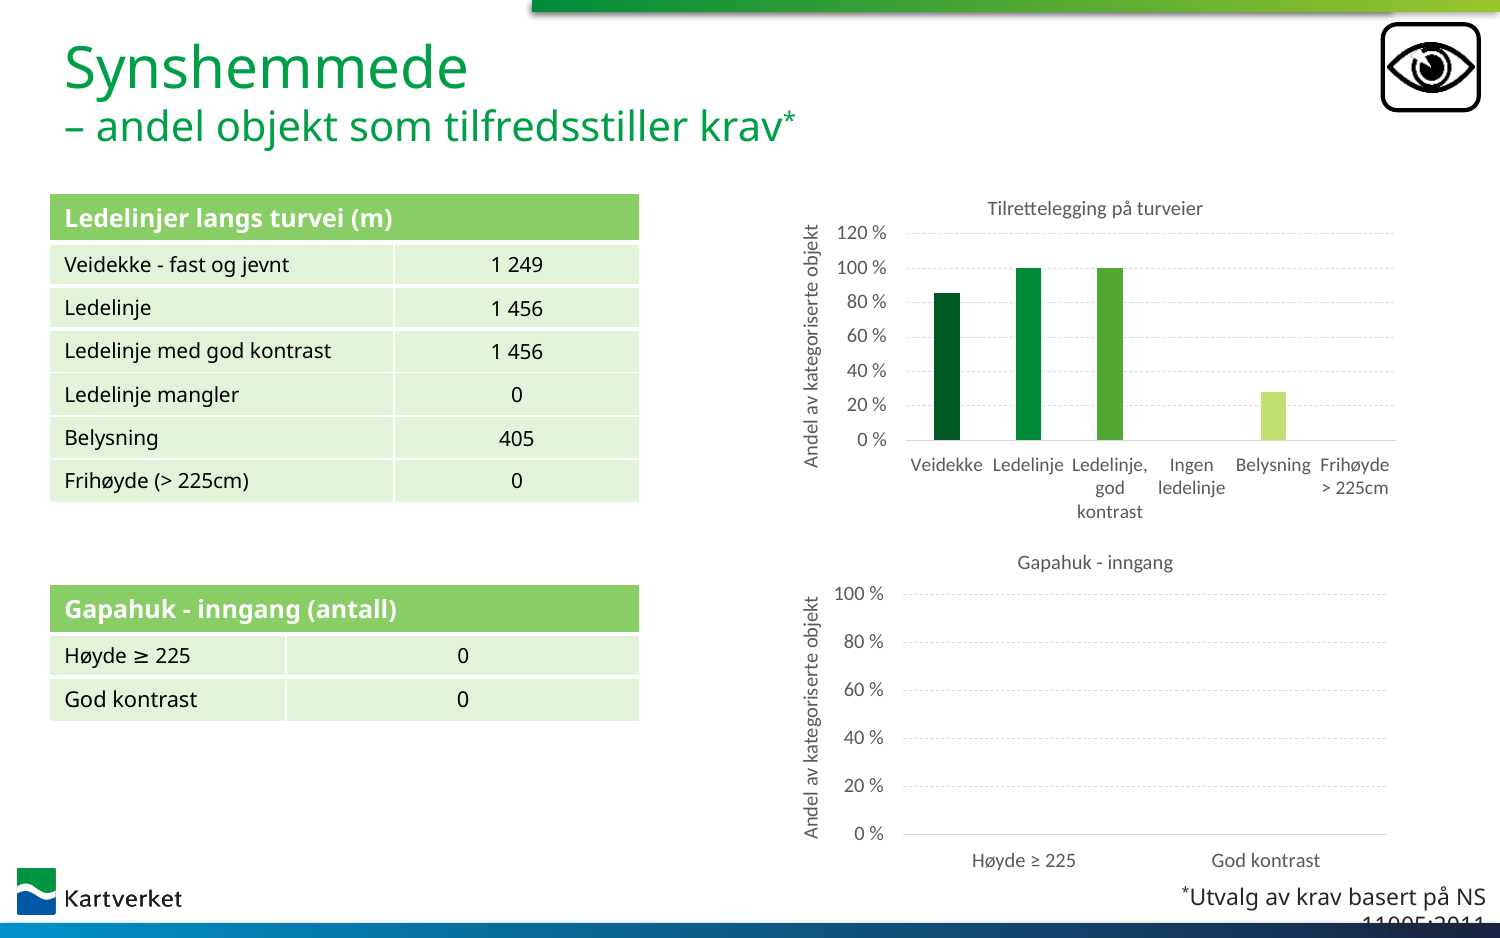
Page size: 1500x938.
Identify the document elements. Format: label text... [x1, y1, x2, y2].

table_header Ledelinjer langs turvei (m) [50, 194, 639, 240]
table_cell Ledelinje med god kontrast [50, 331, 393, 372]
picture [791, 541, 1400, 880]
table_cell 0 [287, 679, 639, 721]
table_cell 405 [395, 417, 639, 458]
table_cell Veidekke - fast og jevnt [50, 245, 393, 284]
picture [791, 187, 1400, 526]
table_cell 0 [395, 373, 639, 415]
table_header Gapahuk - inngang (antall) [50, 585, 639, 632]
table_cell 0 [287, 636, 639, 675]
text_box *Utvalg av krav basert på NS 11005:2011 [1068, 873, 1500, 938]
table_cell 0 [395, 460, 639, 502]
table_cell Frihøyde (> 225cm) [50, 460, 393, 502]
table_cell Ledelinje mangler [50, 373, 393, 415]
table_cell 1 249 [395, 245, 639, 284]
text_box Synshemmede – andel objekt som tilfredsstiller krav* [49, 24, 1431, 158]
table_cell 1 456 [395, 331, 639, 372]
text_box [1382, 24, 1480, 111]
table_cell Belysning [50, 417, 393, 458]
table_cell Ledelinje [50, 288, 393, 327]
table_cell God kontrast [50, 679, 285, 721]
table_cell 1 456 [395, 288, 639, 327]
table_cell Høyde ≥ 225 [50, 636, 285, 675]
